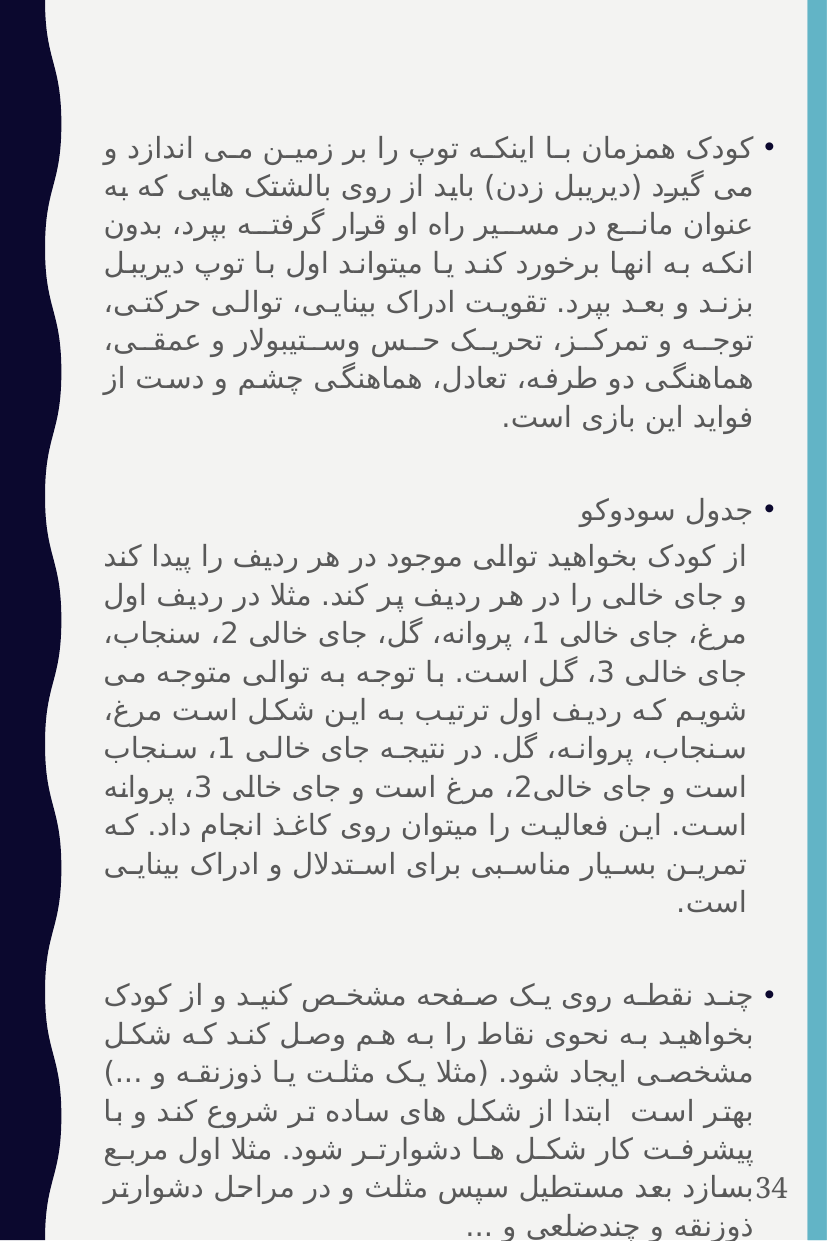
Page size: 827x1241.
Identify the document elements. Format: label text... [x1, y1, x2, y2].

list کودک همزمان با اینکه توپ را بر زمین می اندازد و می گیرد (دیریبل زدن) باید از روی بالشتک هایی که به عنوان مانع در مسیر راه او قرار گرفته بپرد، بدون انکه به انها برخورد کند یا میتواند اول با توپ دیریبل بزند و بعد بپرد. تقویت ادراک بینایی، توالی حرکتی، توجه و تمرکز، تحریک حس وستیبولار و عمقی، هماهنگی دو طرفه، تعادل، هماهنگی چشم و دست از فواید این بازی است. جدول سودوکو از کودک بخواهید توالی موجود در هر ردیف را پیدا کند و جای خالی را در هر ردیف پر کند. مثلا در ردیف اول مرغ، جای خالی 1، پروانه، گل، جای خالی 2، سنجاب، جای خالی 3، گل است. با توجه به توالی متوجه می شویم که ردیف اول ترتیب به این شکل است مرغ، سنجاب، پروانه، گل. در نتیجه جای خالی 1، سنجاب است و جای خالی2، مرغ است و جای خالی 3، پروانه است. این فعالیت را میتوان روی کاغذ انجام داد. که تمرین بسیار مناسبی برای استدلال و ادراک بینایی است. چند نقطه روی یک صفحه مشخص کنید و از کودک بخواهید به نحوی نقاط را به هم وصل کند که شکل مشخصی ایجاد شود. (مثلا یک مثلت یا ذوزنقه و ...) بهتر است ابتدا از شکل های ساده تر شروع کند و با پیشرفت کار شکل ها دشوارتر شود. مثلا اول مربع بسازد بعد مستطیل سپس مثلث و در مراحل دشوارتر ذوزنقه و چندضلعی و ... این بازی به ادراک بینایی و توجه دیداری کمک می کند. توپی را به سر طنابی بسته و آن را حول یک نقطه در یک مسیر دایره ای روی زمین بچرخانید. از کودک بخواهید از روی طناب و توپ بپرد. این تمرین موجب تقویت کنترل تعادلی کودک، سرعت عمل و تمرکز و توجه می شود. [88, 118, 790, 708]
slide_number 34 [725, 1157, 803, 1217]
